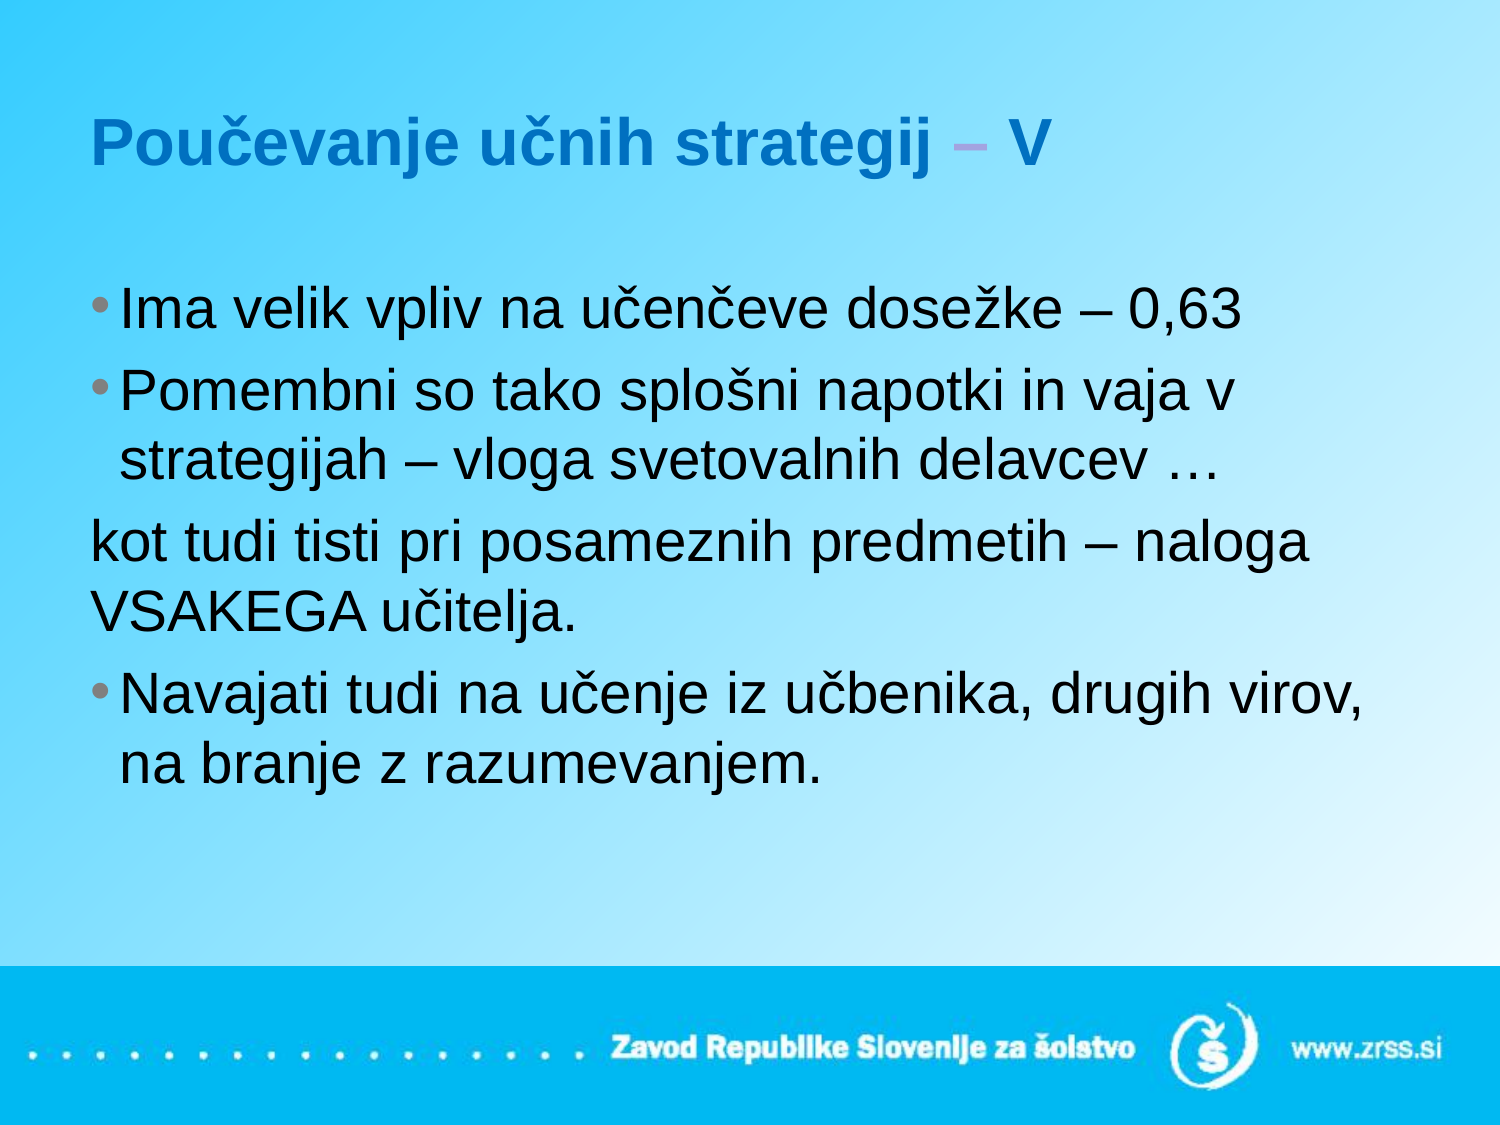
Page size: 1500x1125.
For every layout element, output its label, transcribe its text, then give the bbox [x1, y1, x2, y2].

picture [1289, 1035, 1443, 1061]
picture [854, 1032, 987, 1065]
picture [28, 1050, 38, 1060]
picture [1033, 1029, 1137, 1061]
picture [333, 1048, 345, 1061]
picture [993, 1040, 1028, 1064]
picture [610, 1028, 700, 1065]
picture [233, 1049, 242, 1060]
picture [575, 1051, 585, 1060]
picture [61, 1049, 73, 1061]
picture [94, 1050, 106, 1060]
picture [267, 1051, 275, 1060]
picture [506, 1050, 518, 1061]
picture [540, 1050, 550, 1061]
picture [472, 1050, 482, 1060]
picture [163, 1050, 174, 1061]
picture [1170, 1001, 1259, 1090]
picture [301, 1049, 311, 1061]
picture [199, 1049, 210, 1060]
picture [705, 1033, 850, 1066]
title Poučevanje učnih strategij – V [74, 44, 1426, 233]
picture [404, 1050, 414, 1060]
picture [129, 1049, 142, 1061]
picture [439, 1049, 449, 1060]
list Ima velik vpliv na učenčeve dosežke – 0,63 Pomembni so tako splošni napotki in vaja v strategijah – vloga svetovalnih delavcev … kot tudi tisti pri posameznih predmetih – naloga VSAKEGA učitelja. Navajati tudi na učenje iz učbenika, drugih virov, na branje z razumevanjem. [74, 262, 1426, 953]
picture [368, 1051, 381, 1060]
